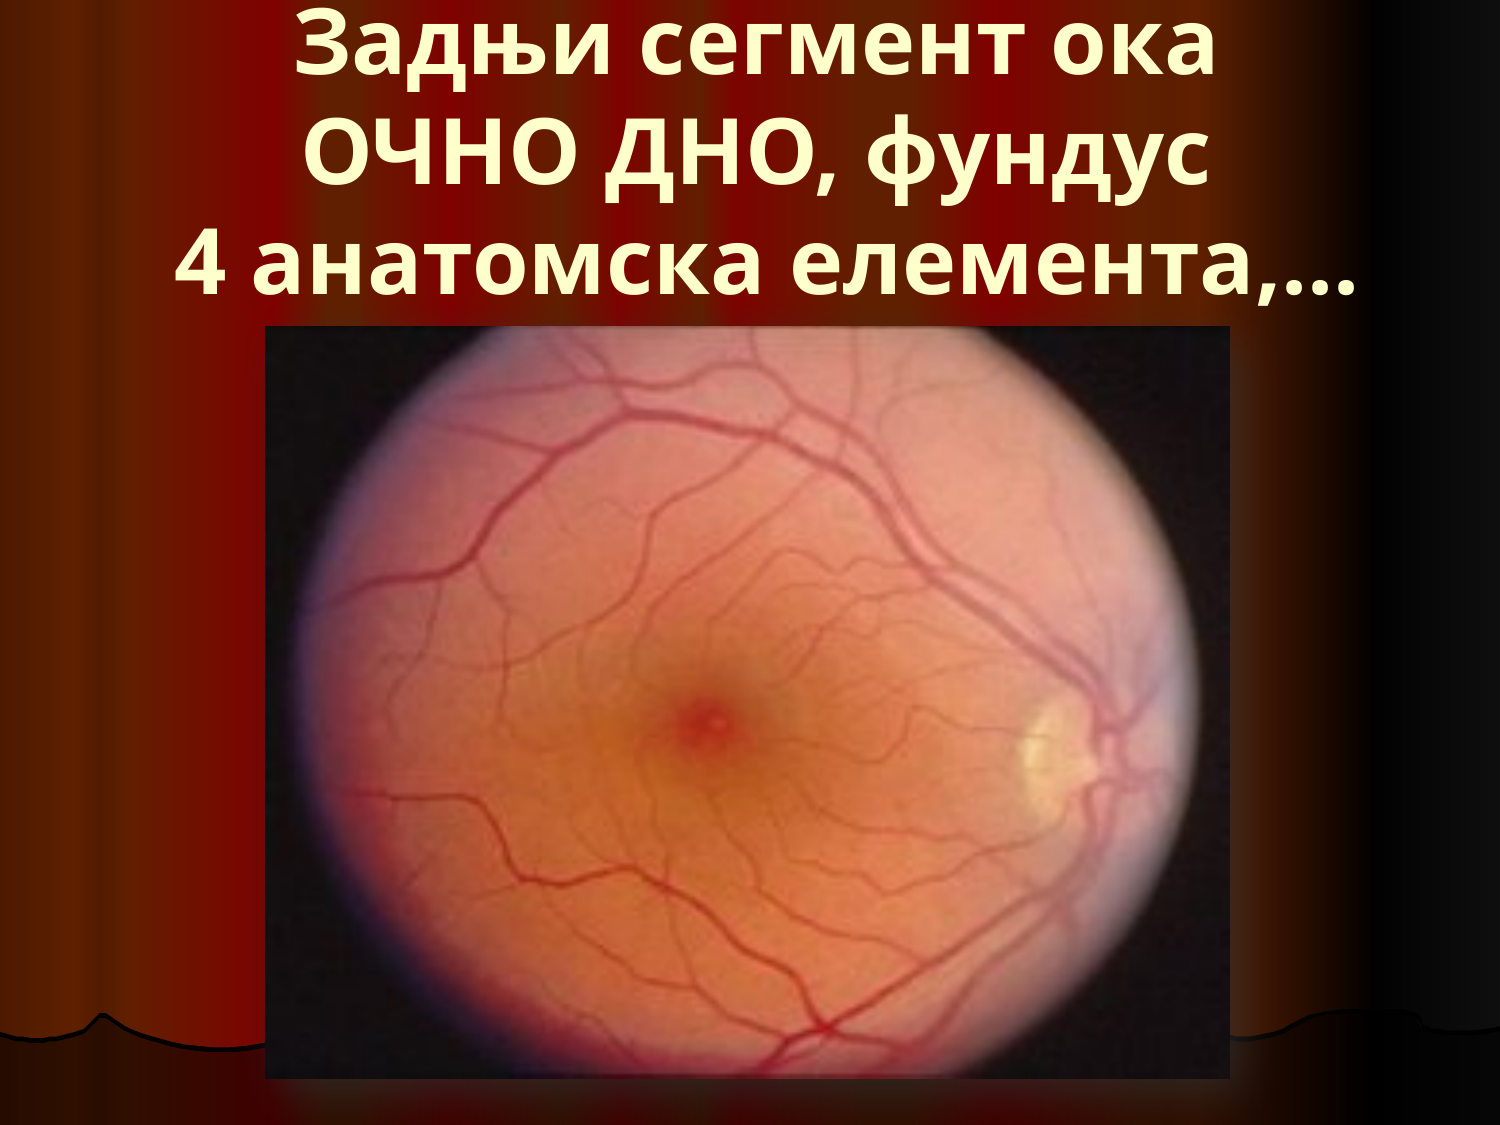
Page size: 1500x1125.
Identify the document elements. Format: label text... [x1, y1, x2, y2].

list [265, 326, 1231, 1079]
title Задњи сегмент ока ОЧНО ДНО, фундус 4 анатомска елемента,... [64, 54, 1448, 242]
